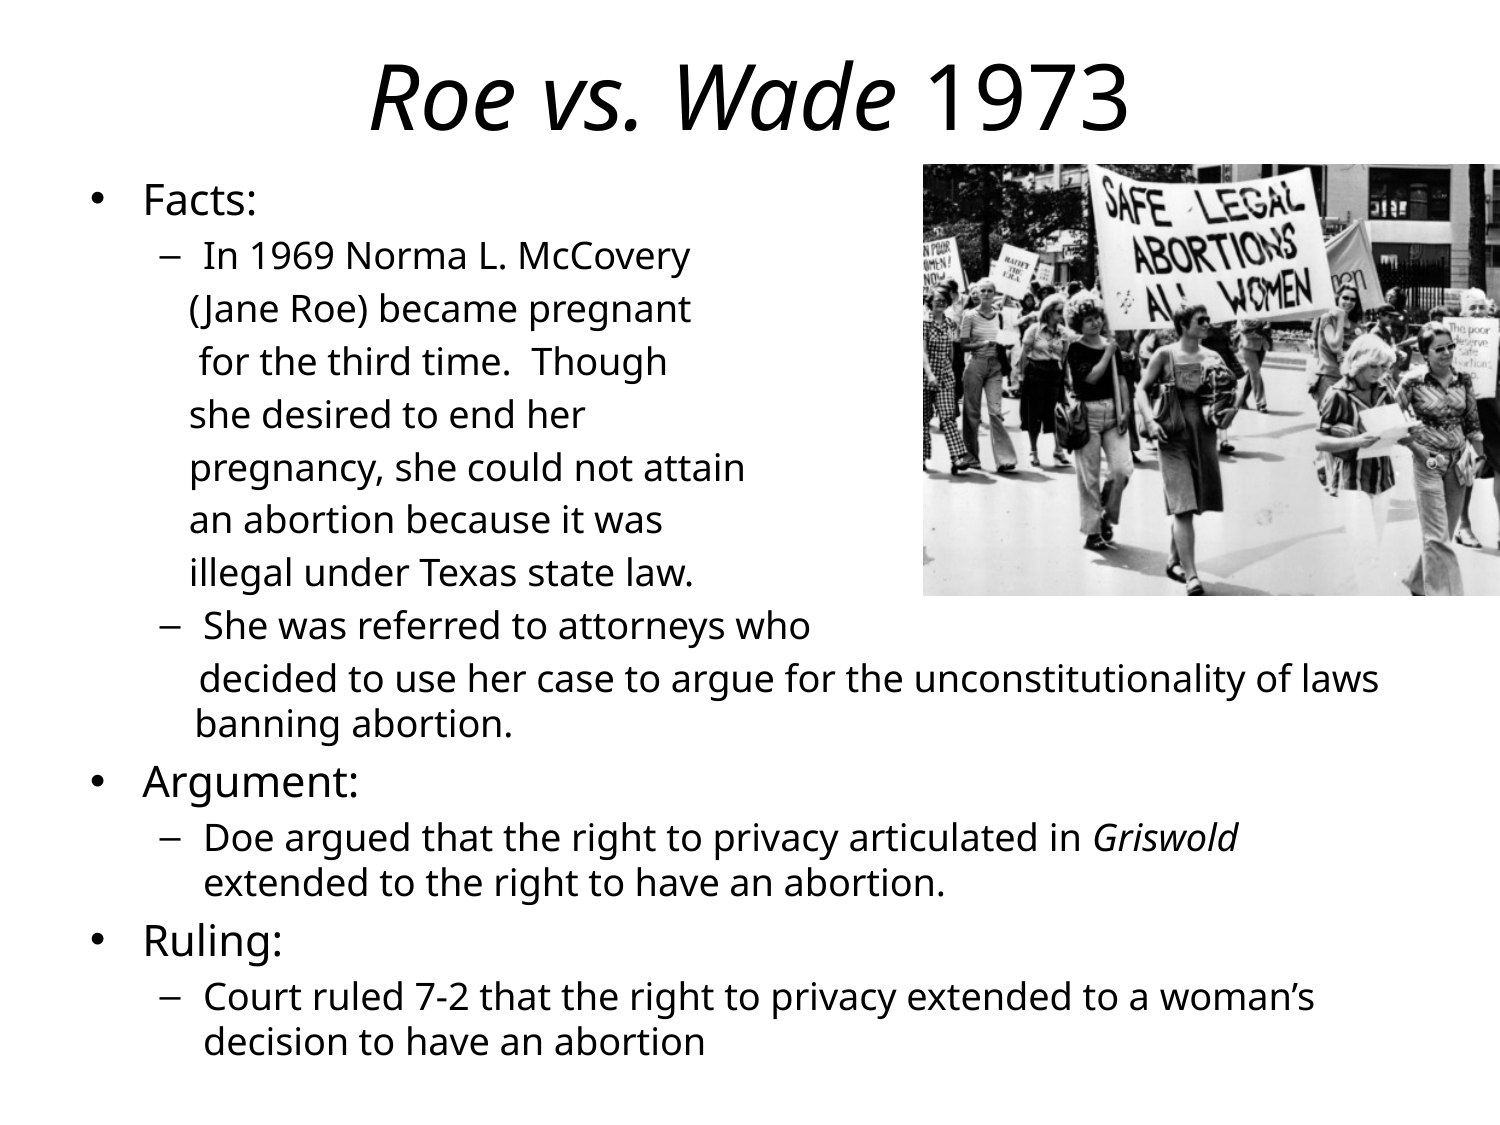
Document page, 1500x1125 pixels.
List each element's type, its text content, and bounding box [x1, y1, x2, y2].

picture [923, 164, 1500, 597]
title Roe vs. Wade 1973 [75, 0, 1425, 164]
list Facts: In 1969 Norma L. McCovery (Jane Roe) became pregnant for the third time. Though she desired to end her pregnancy, she could not attain an abortion because it was illegal under Texas state law. She was referred to attorneys who decided to use her case to argue for the unconstitutionality of laws banning abortion. Argument: Doe argued that the right to privacy articulated in Griswold extended to the right to have an abortion. Ruling: Court ruled 7-2 that the right to privacy extended to a woman’s decision to have an abortion [75, 164, 1425, 1072]
